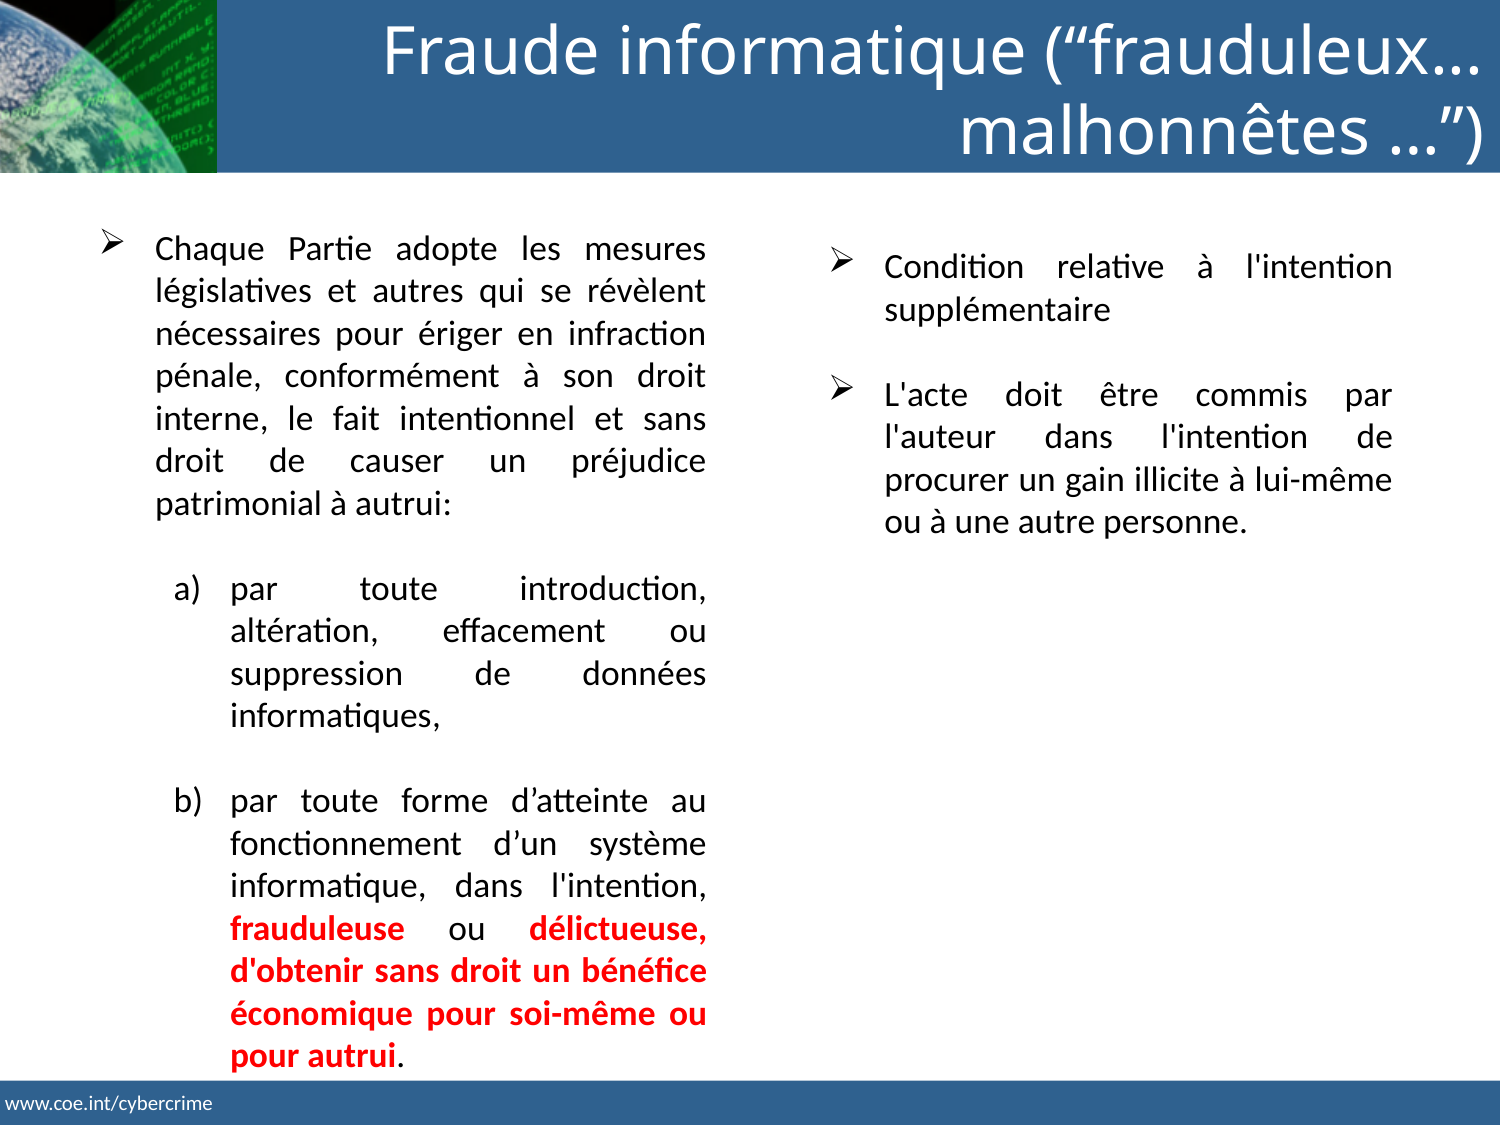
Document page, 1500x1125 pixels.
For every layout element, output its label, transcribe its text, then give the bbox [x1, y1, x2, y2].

text_box Fraude informatique (“frauduleux... malhonnêtes …”) [247, 0, 1500, 176]
text_box Chaque Partie adopte les mesures législatives et autres qui se révèlent nécessaires pour ériger en infraction pénale, conformément à son droit interne, le fait intentionnel et sans droit de causer un préjudice patrimonial à autrui: par toute introduction, altération, effacement ou suppression de données informatiques, par toute forme d’atteinte au fonctionnement d’un système informatique, dans l'intention, frauduleuse ou délictueuse, d'obtenir sans droit un bénéfice économique pour soi-même ou pour autrui. [83, 217, 722, 1083]
text_box Condition relative à l'intention supplémentaire L'acte doit être commis par l'auteur dans l'intention de procurer un gain illicite à lui-même ou à une autre personne. [813, 235, 1409, 549]
picture [0, 0, 217, 173]
